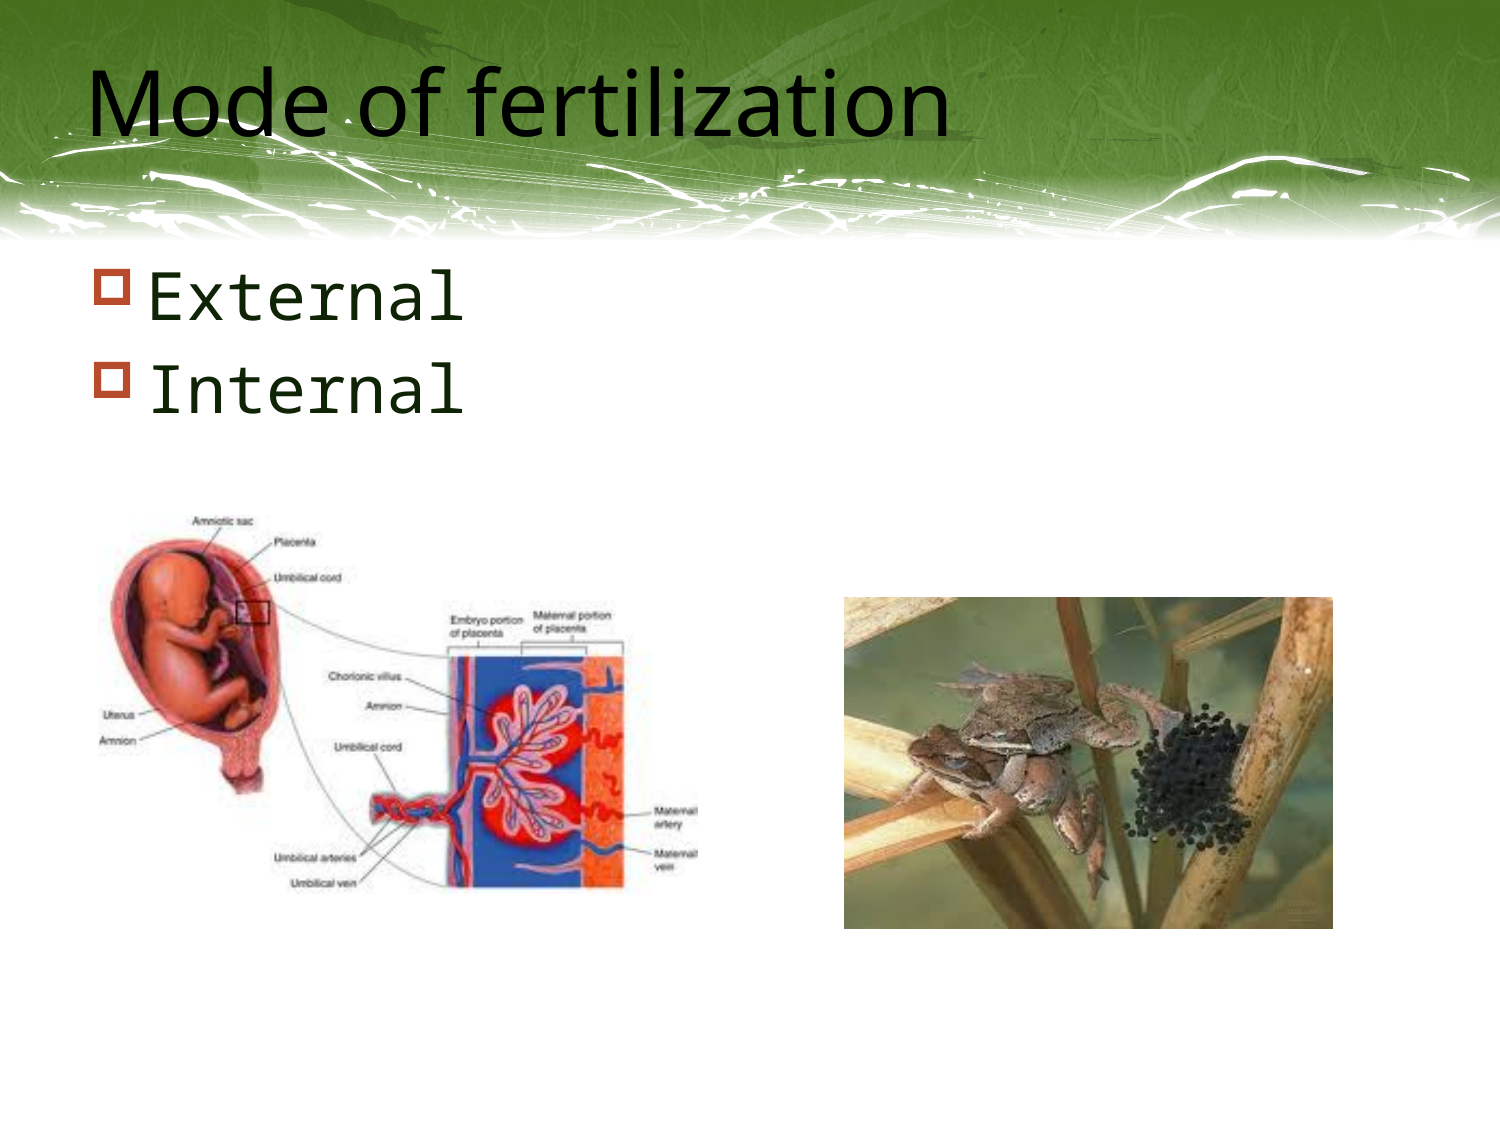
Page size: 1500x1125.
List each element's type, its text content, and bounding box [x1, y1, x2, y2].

title Mode of fertilization [70, 35, 1421, 164]
list External Internal [75, 246, 1425, 1005]
picture [98, 515, 698, 906]
picture [844, 597, 1333, 929]
